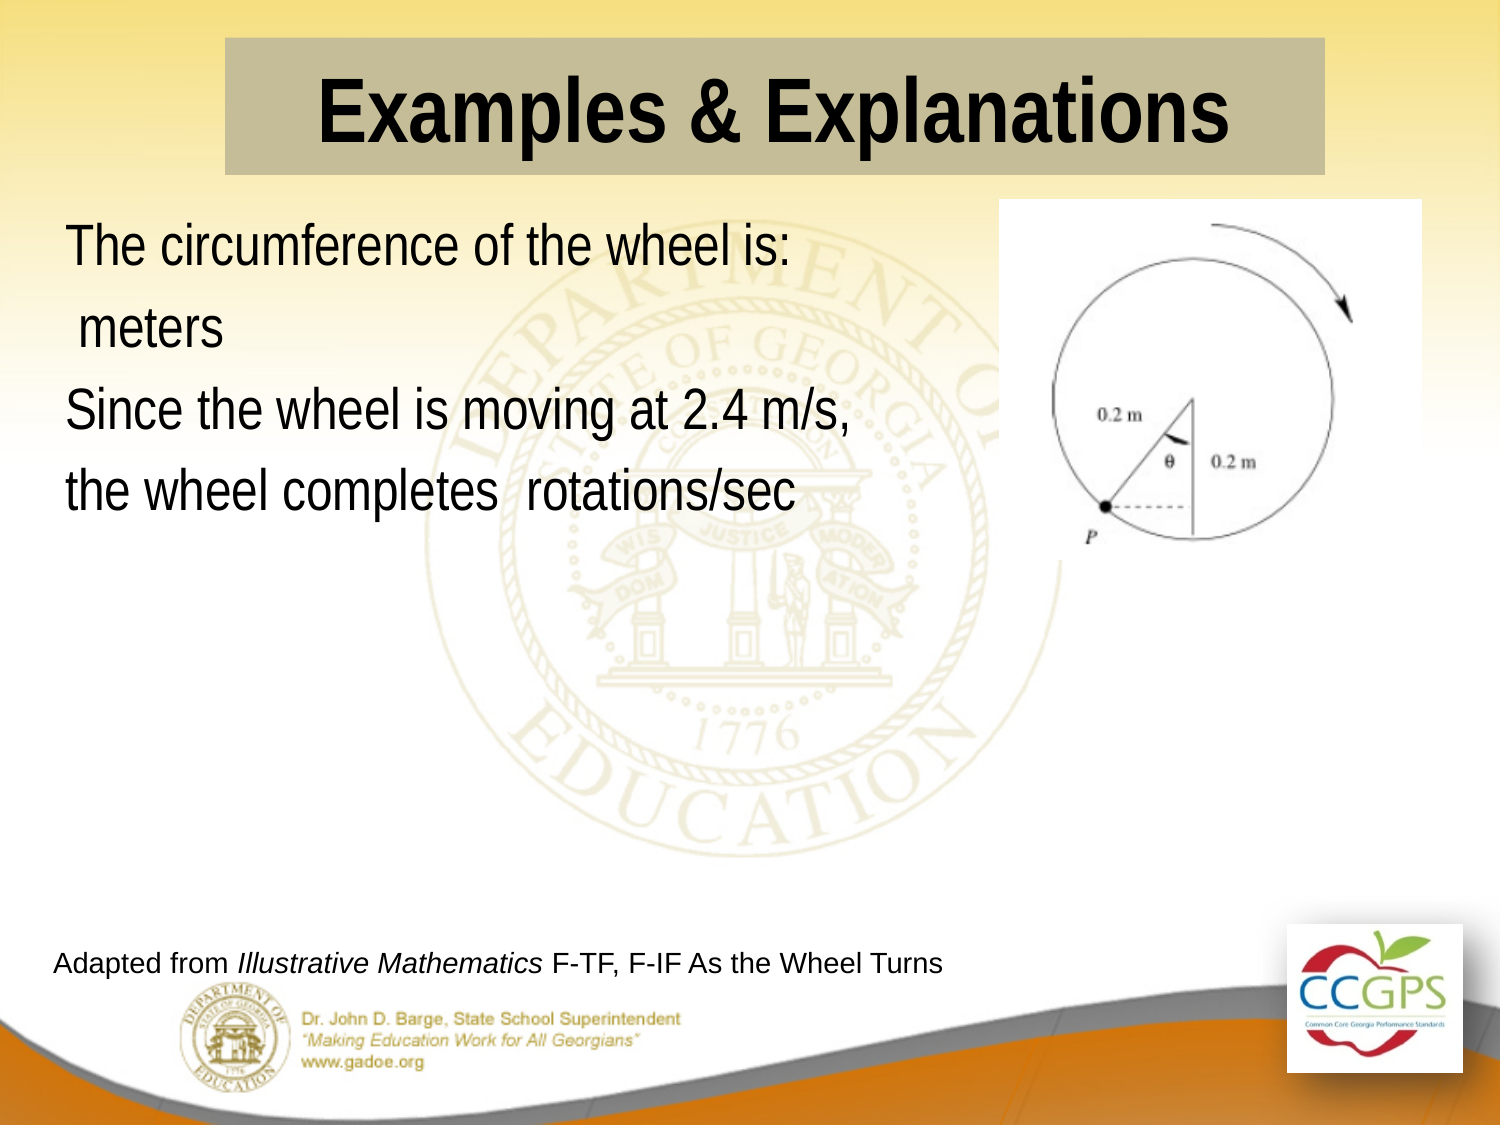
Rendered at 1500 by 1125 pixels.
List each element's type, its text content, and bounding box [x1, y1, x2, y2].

picture [0, 0, 1500, 1125]
title Examples & Explanations [224, 37, 1326, 176]
text_box Adapted from Illustrative Mathematics F-TF, F-IF As the Wheel Turns [38, 936, 959, 987]
